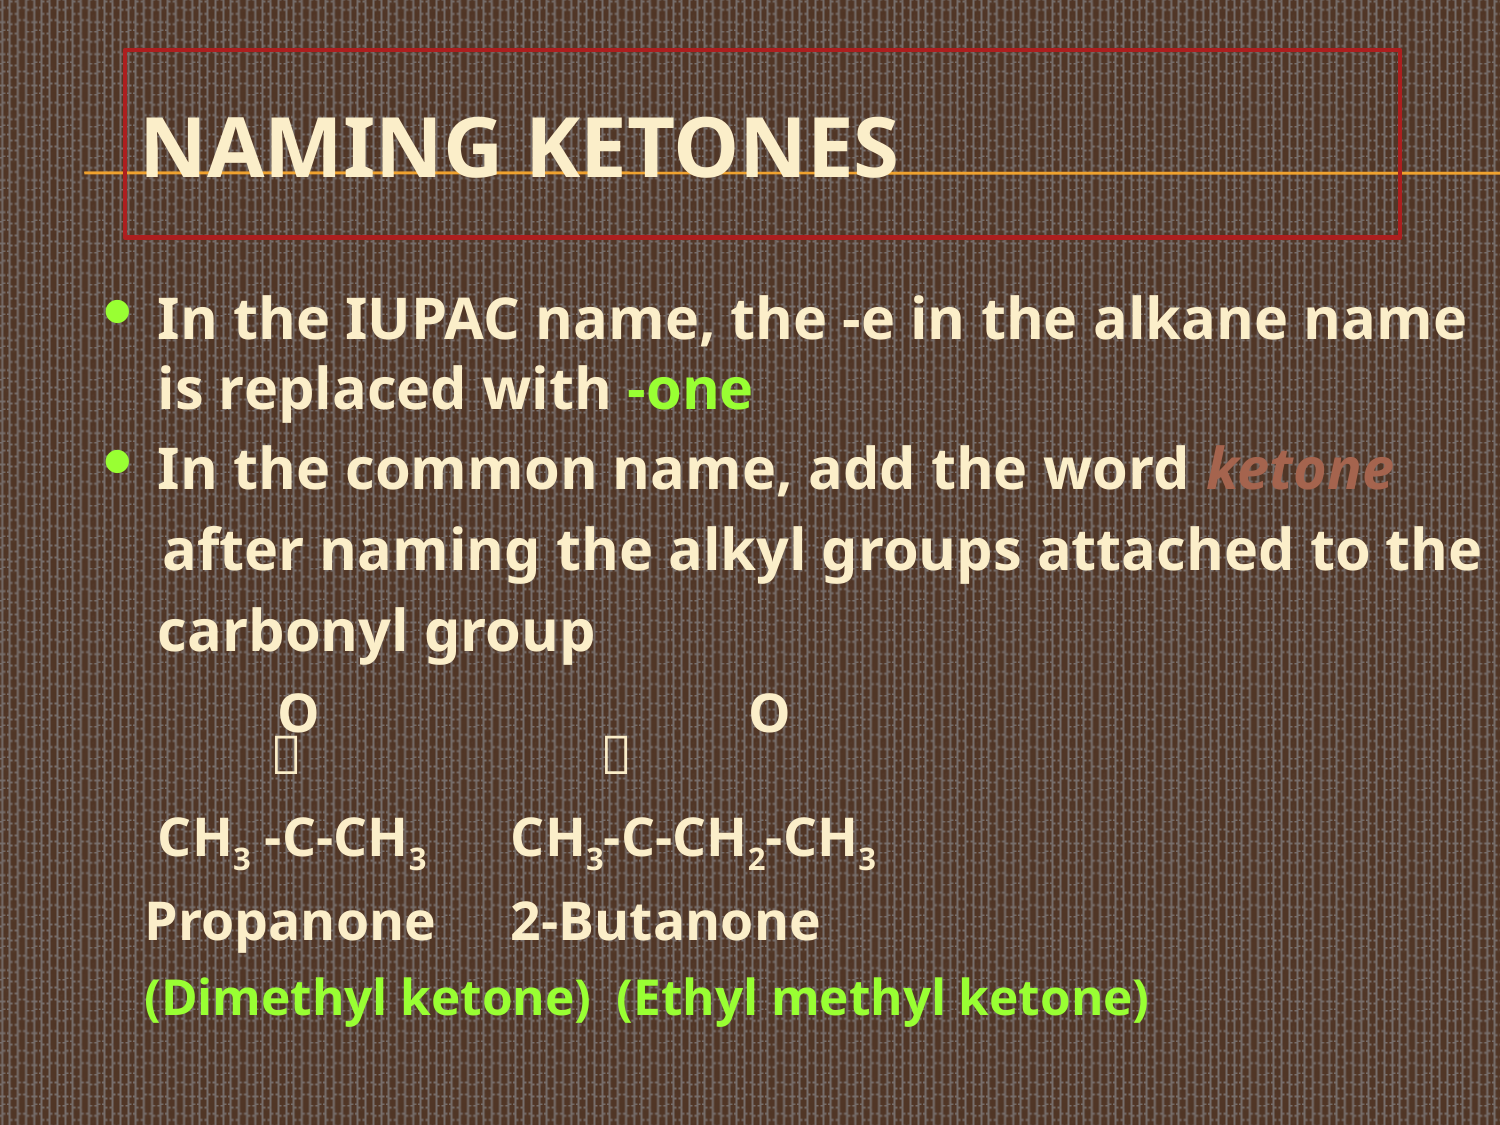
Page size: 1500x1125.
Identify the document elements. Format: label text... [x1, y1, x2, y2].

list In the IUPAC name, the -e in the alkane name is replaced with -one In the common name, add the word ketone after naming the alkyl groups attached to the carbonyl group O O   CH3 -C-CH3 CH3-C-CH2-CH3 Propanone 2-Butanone (Dimethyl ketone) (Ethyl methyl ketone) [87, 275, 1500, 1050]
title Naming Ketones [125, 50, 1400, 238]
